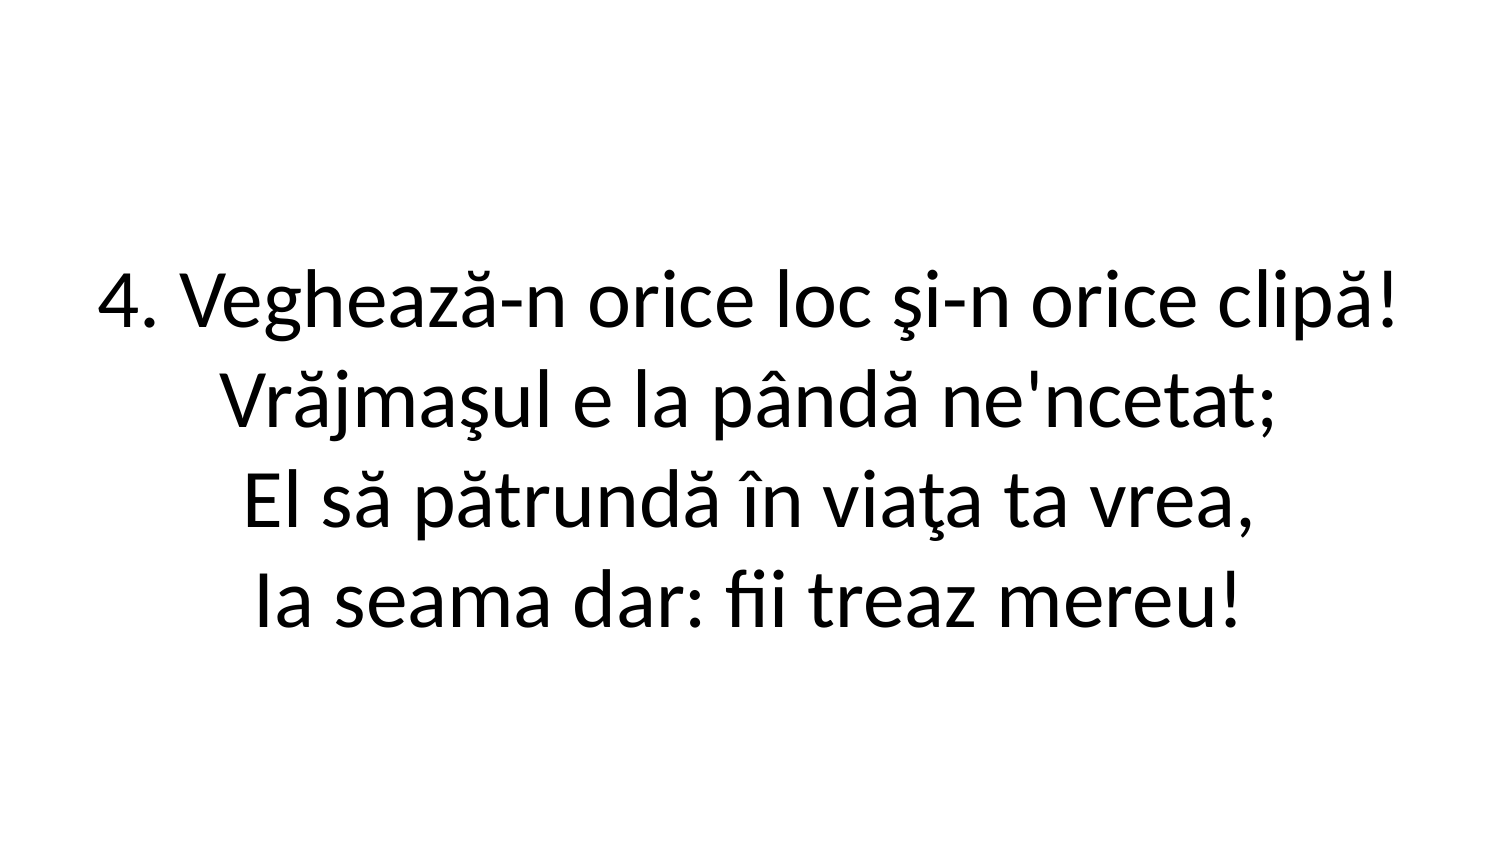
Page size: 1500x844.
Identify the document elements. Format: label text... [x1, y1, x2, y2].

text_box 4. Veghează-n orice loc şi-n orice clipă! Vrăjmaşul e la pândă ne'ncetat; El să pătrundă în viaţa ta vrea, Ia seama dar: fii treaz mereu! [82, 192, 1418, 652]
